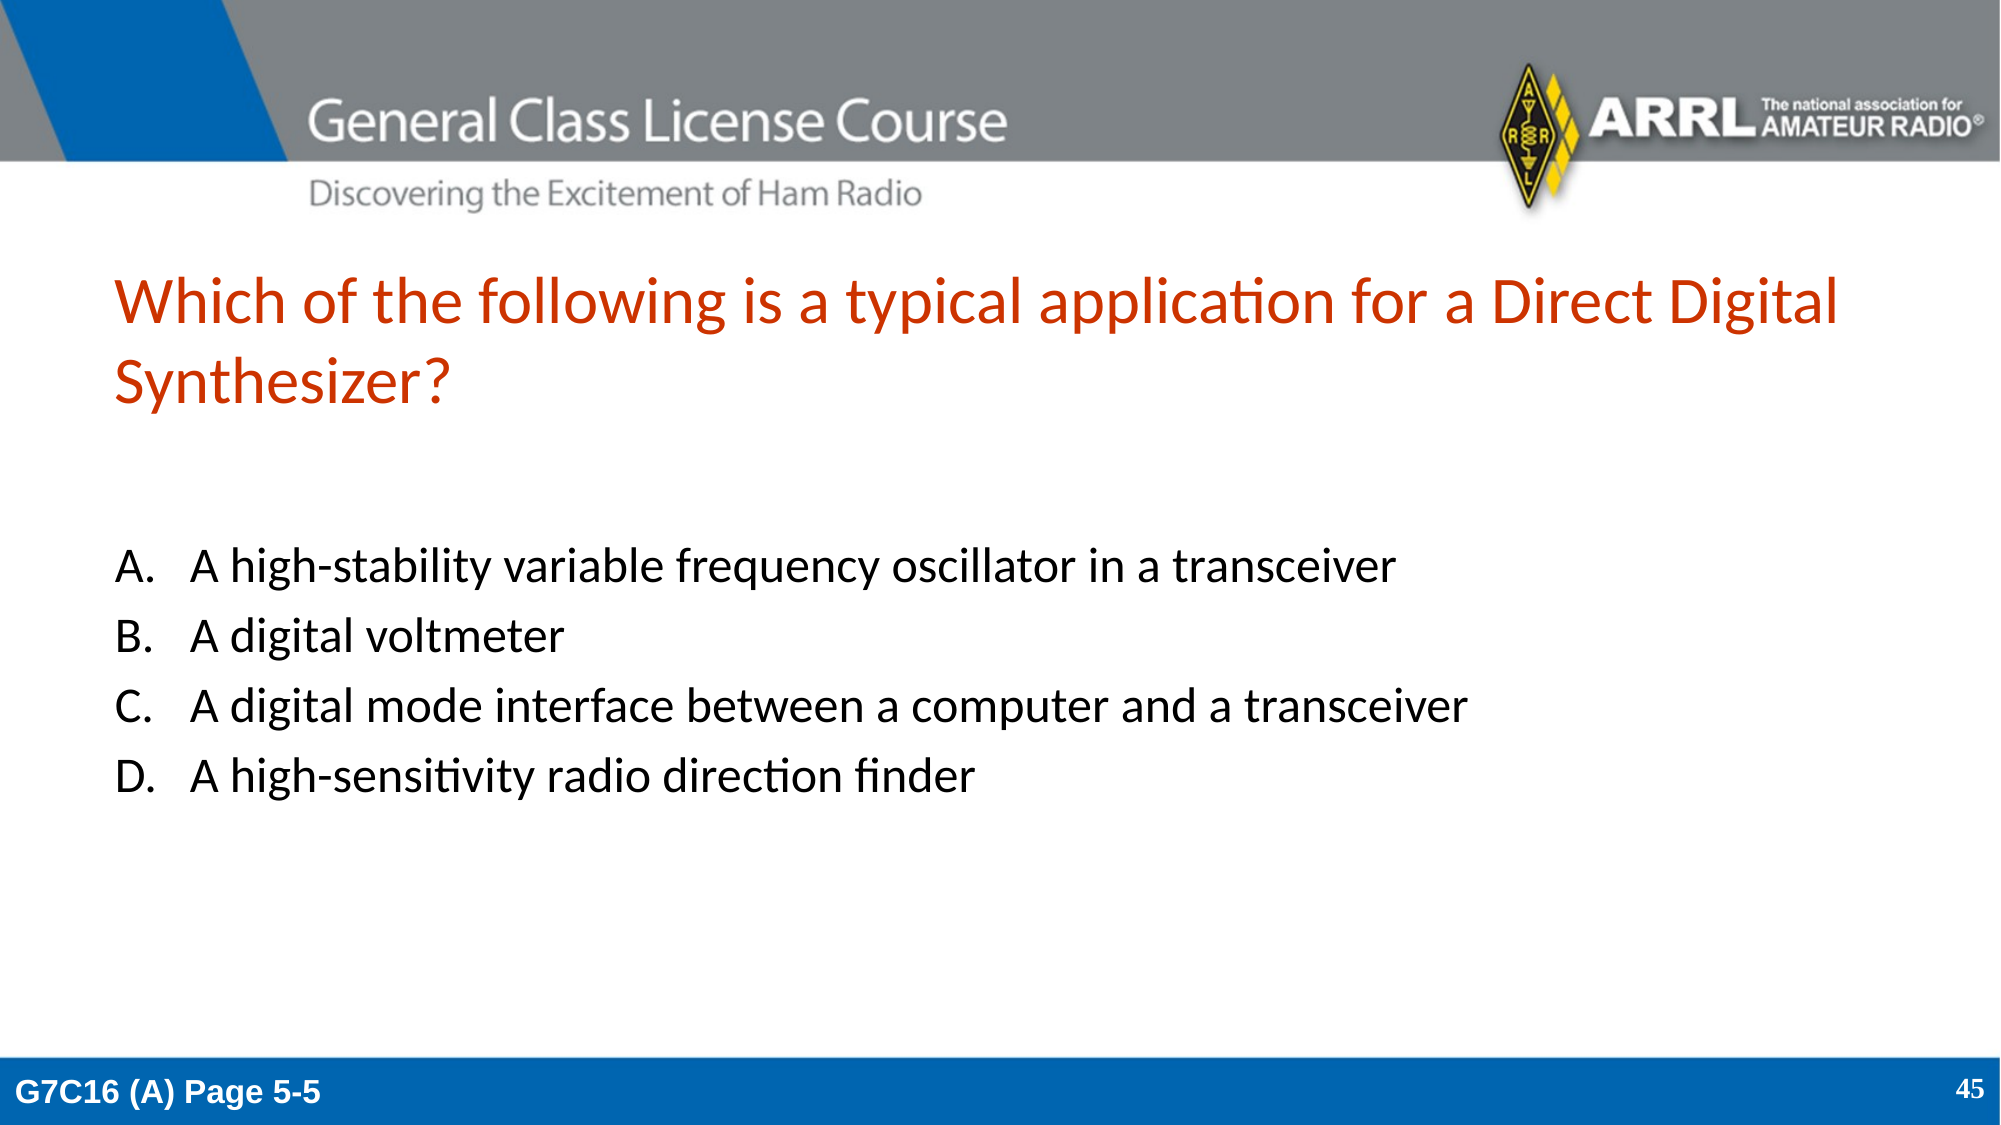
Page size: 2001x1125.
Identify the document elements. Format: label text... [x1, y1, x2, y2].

title Which of the following is a typical application for a Direct Digital Synthesizer? [99, 249, 1900, 468]
text_box G7C16 (A) Page 5-5 [0, 1062, 1313, 1118]
text_box 45 [1875, 1062, 2000, 1113]
picture [0, 0, 2001, 1125]
list A high-stability variable frequency oscillator in a transceiver A digital voltmeter A digital mode interface between a computer and a transceiver A high-sensitivity radio direction finder [99, 525, 1900, 1005]
